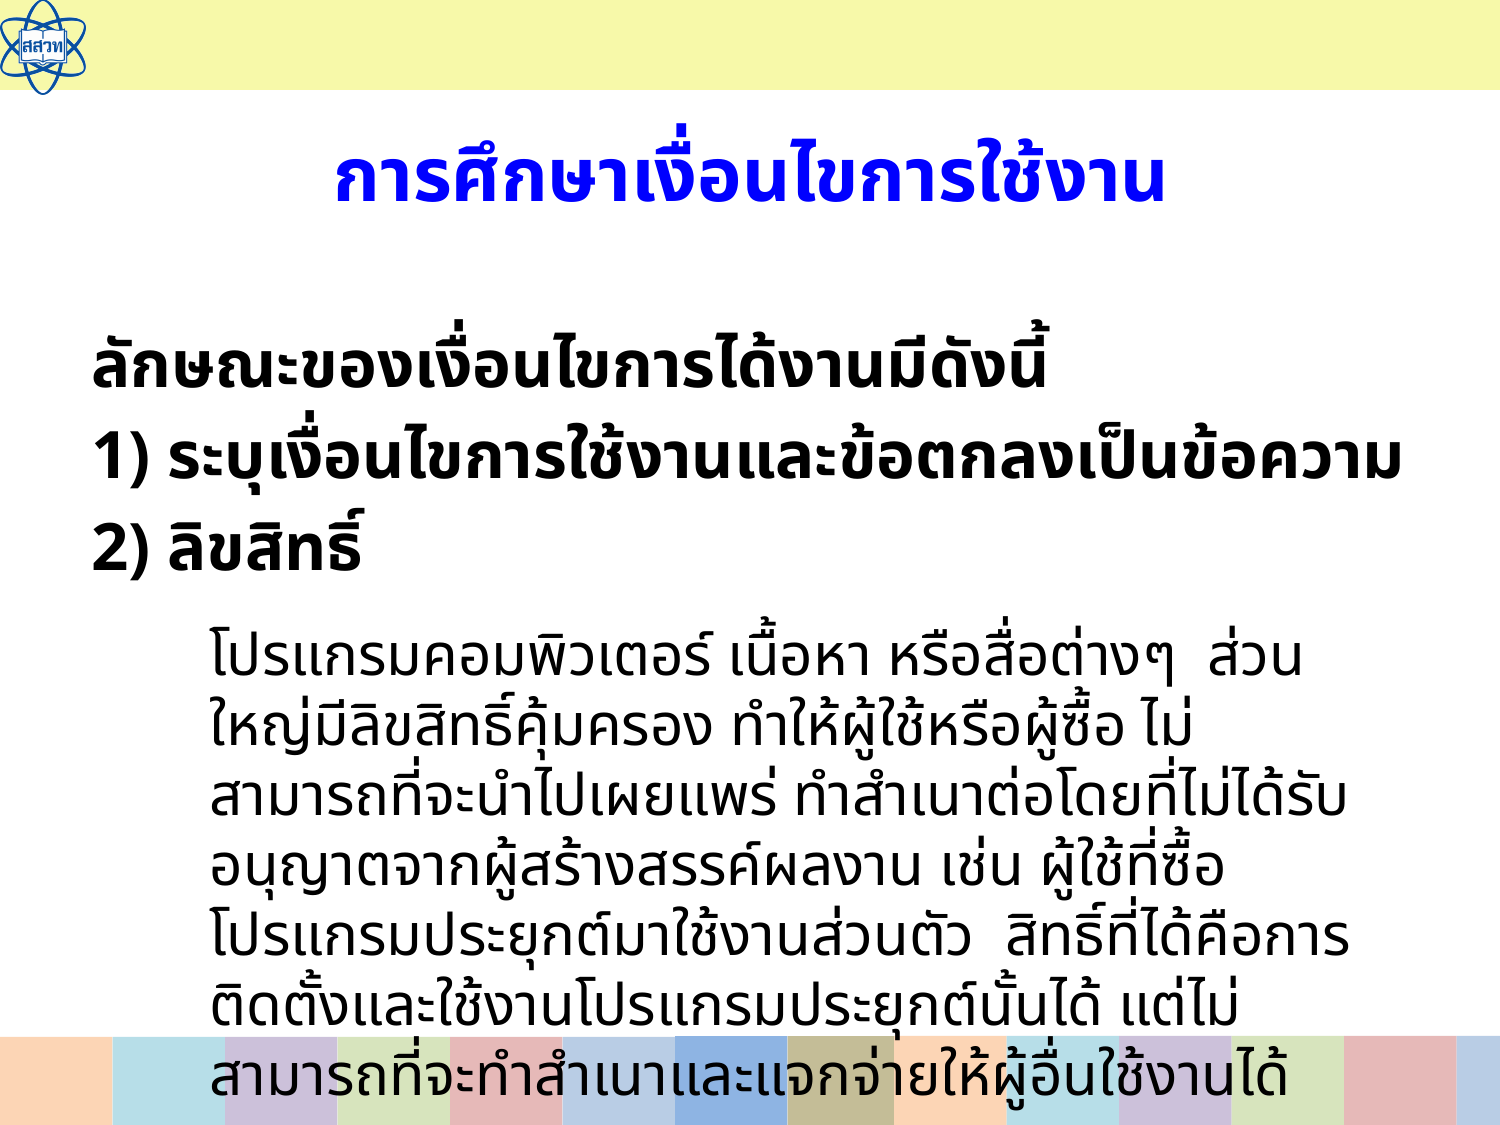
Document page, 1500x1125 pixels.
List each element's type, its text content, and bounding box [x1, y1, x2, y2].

text_box โปรแกรมคอมพิวเตอร์ เนื้อหา หรือสื่อต่างๆ ส่วนใหญ่มีลิขสิทธิ์คุ้มครอง ทำให้ผู้ใช้หรือผู้ซื้อ ไม่สามารถที่จะนำไปเผยแพร่ ทำสำเนาต่อโดยที่ไม่ได้รับอนุญาตจากผู้สร้างสรรค์ผลงาน เช่น ผู้ใช้ที่ซื้อโปรแกรมประยุกต์มาใช้งานส่วนตัว สิทธิ์ที่ได้คือการติดตั้งและใช้งานโปรแกรมประยุกต์นั้นได้ แต่ไม่สามารถที่จะทำสำเนาและแจกจ่ายให้ผู้อื่นใช้งานได้ [194, 609, 1388, 1125]
title การศึกษาเงื่อนไขการใช้งาน [76, 78, 1427, 266]
picture [0, 0, 86, 95]
list ลักษณะของเงื่อนไขการได้งานมีดังนี้ 1) ระบุเงื่อนไขการใช้งานและข้อตกลงเป็นข้อความ 2) ลิขสิทธิ์ [76, 314, 1427, 669]
